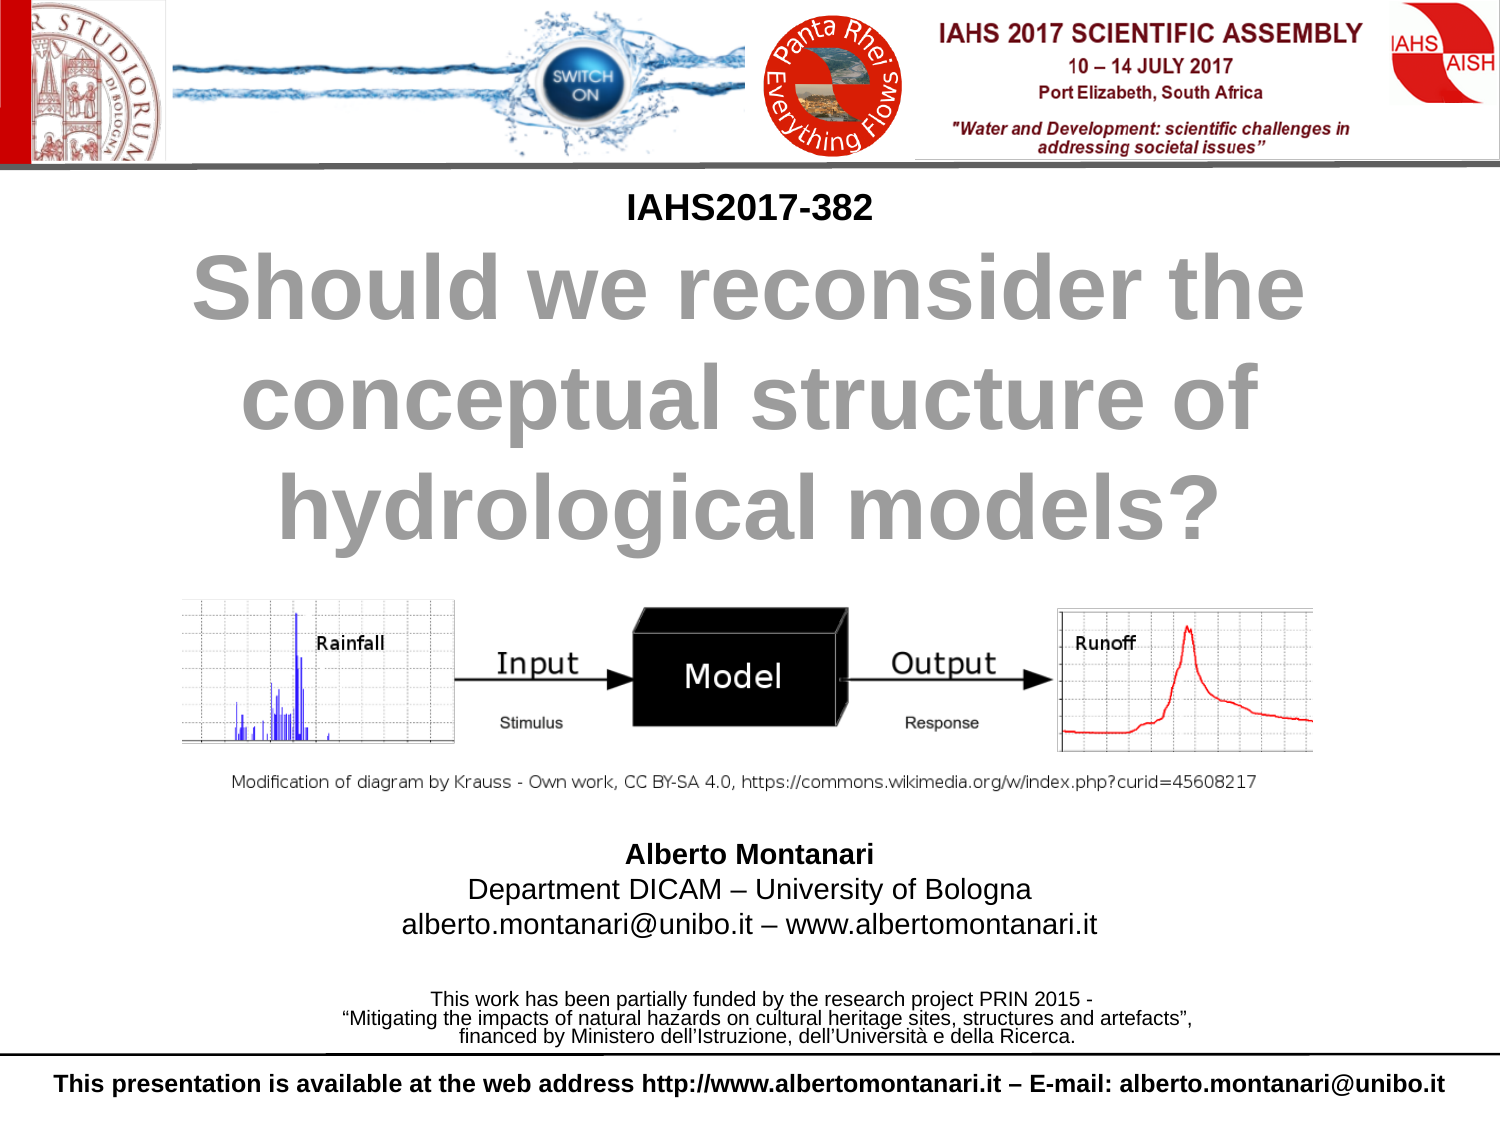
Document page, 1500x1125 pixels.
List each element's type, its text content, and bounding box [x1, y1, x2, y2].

picture [172, 2, 745, 161]
text_box IAHS2017-382 Should we reconsider the conceptual structure of hydrological models? [0, 175, 1500, 566]
picture [750, 0, 1500, 175]
picture [31, 0, 167, 161]
picture [182, 515, 1313, 839]
text_box This work has been partially funded by the research project PRIN 2015 - “Mitigating the impacts of natural hazards on cultural heritage sites, structures and artefacts”, financed by Ministero dell’Istruzione, dell’Università e della Ricerca. [58, 984, 1477, 1056]
text_box Alberto Montanari Department DICAM – University of Bologna alberto.montanari@unibo.it – www.albertomontanari.it [316, 847, 1184, 948]
